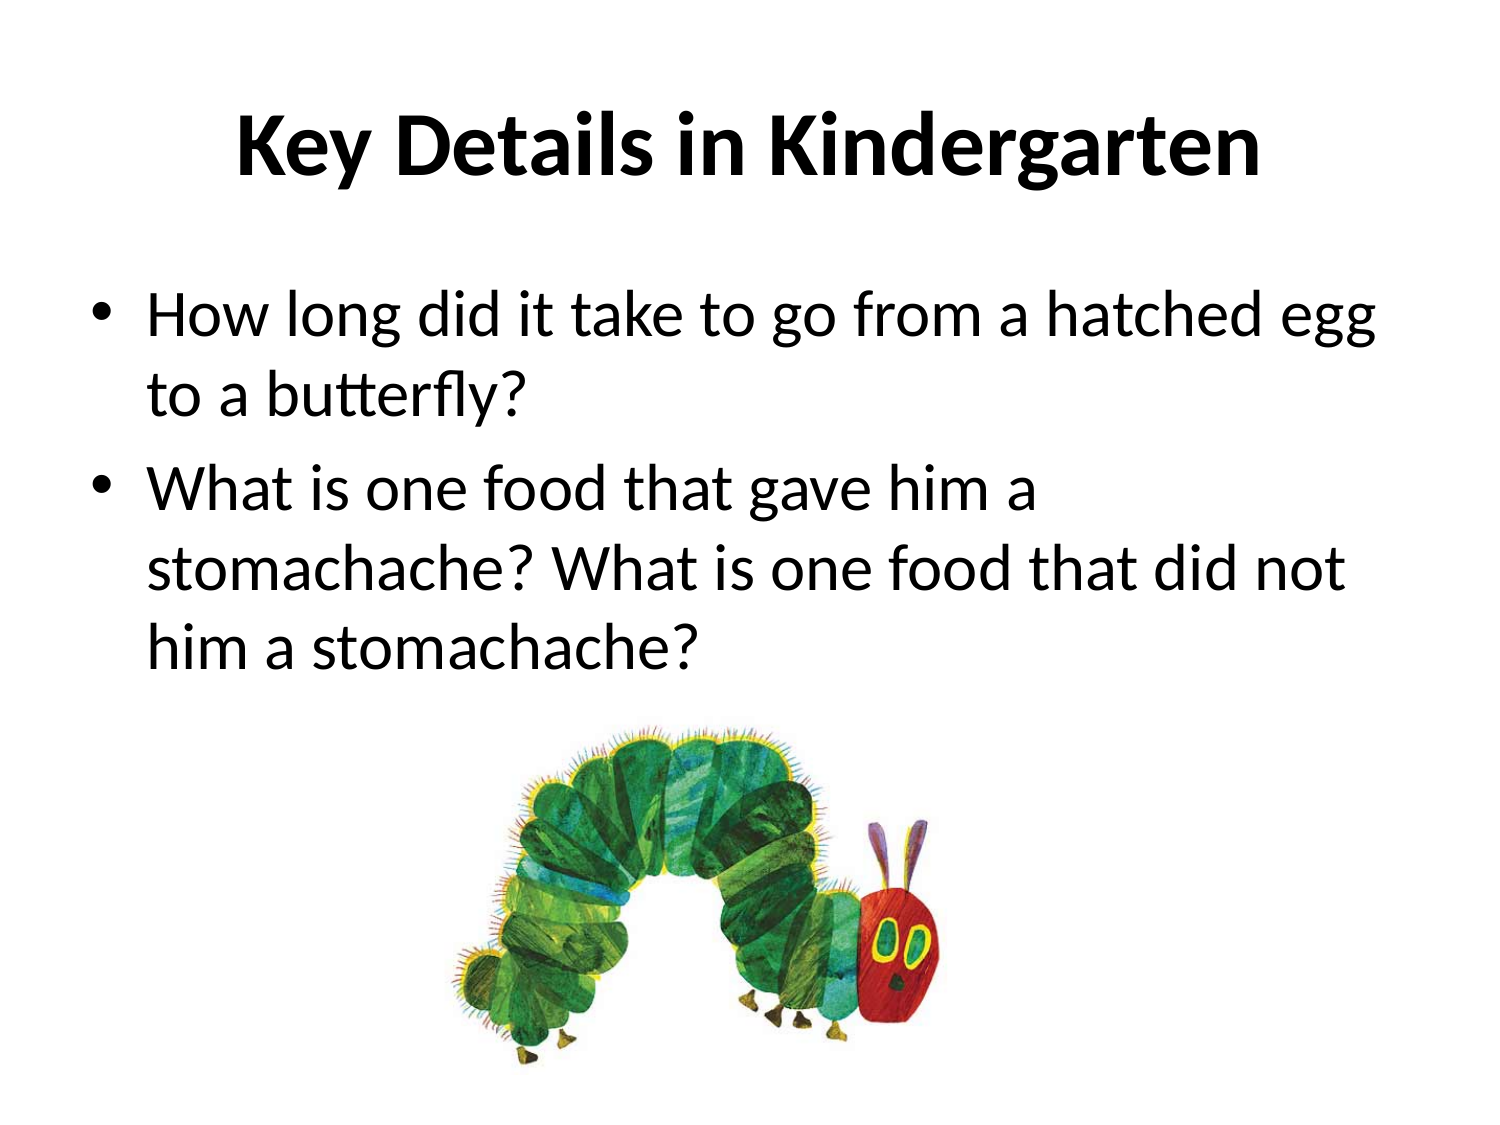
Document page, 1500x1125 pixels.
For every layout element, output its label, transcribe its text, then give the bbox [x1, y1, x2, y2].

picture [428, 708, 972, 1076]
title Key Details in Kindergarten [75, 45, 1425, 233]
list How long did it take to go from a hatched egg to a butterfly? What is one food that gave him a stomachache? What is one food that did not him a stomachache? [75, 262, 1425, 1005]
